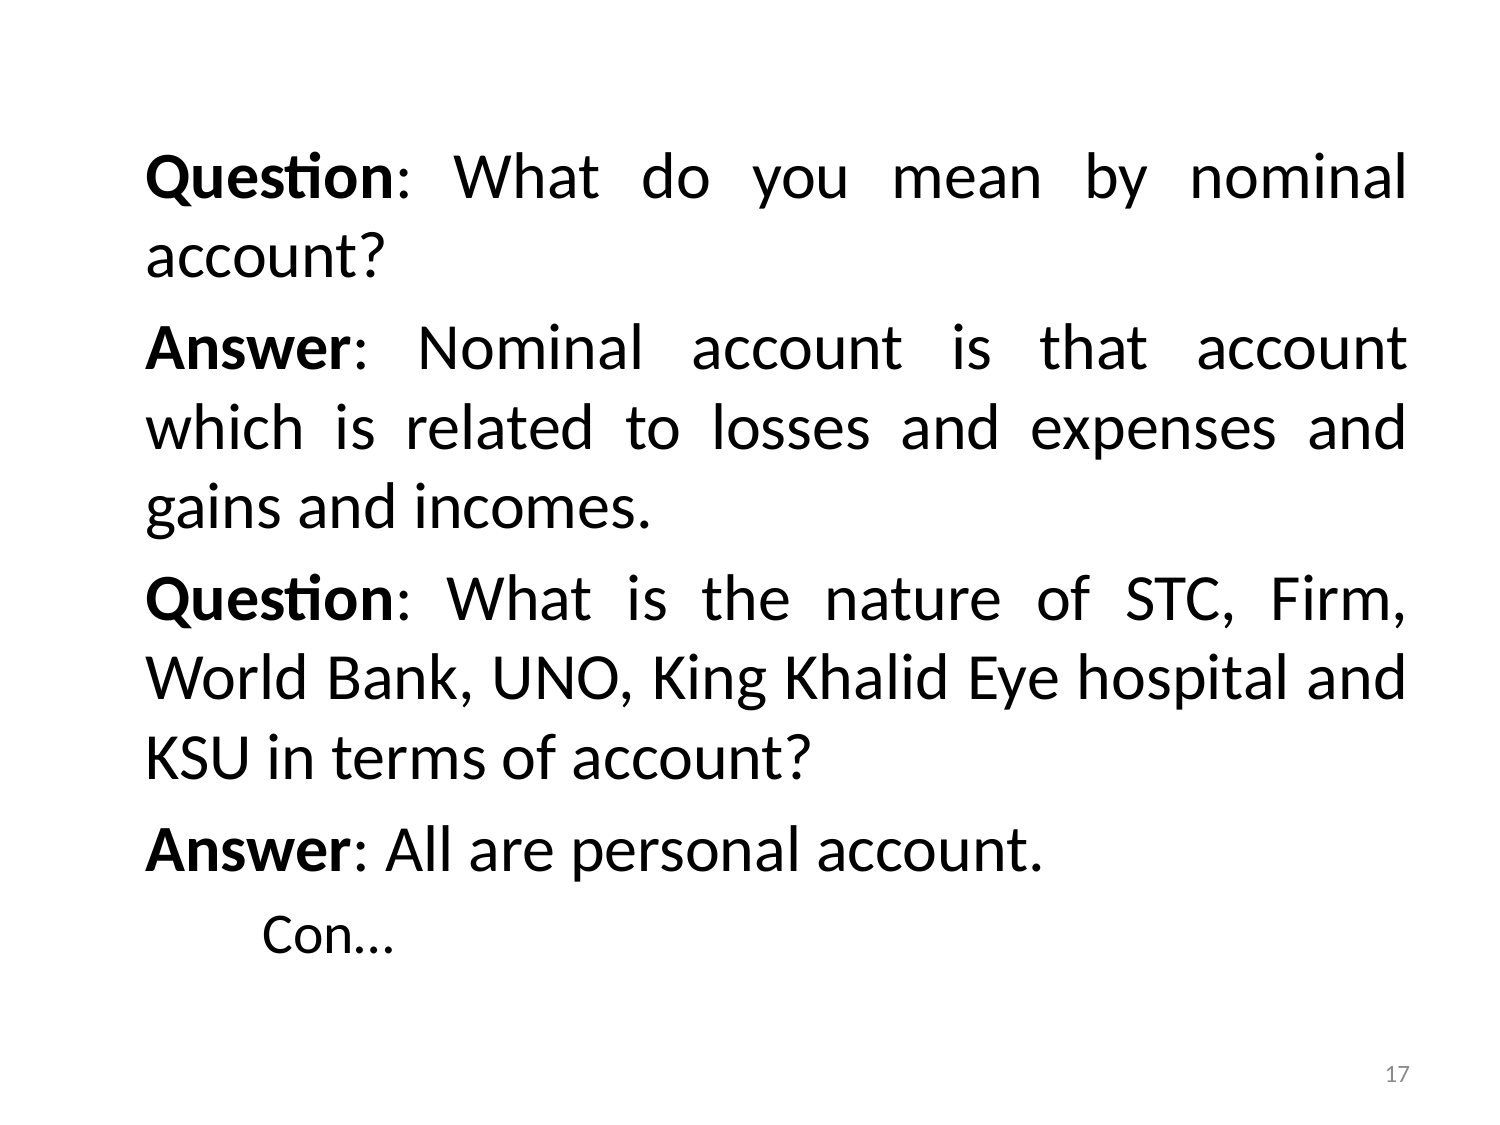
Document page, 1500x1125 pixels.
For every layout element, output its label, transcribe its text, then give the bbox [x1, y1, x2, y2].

slide_number 17 [1074, 1042, 1425, 1103]
list Question: What do you mean by nominal account? Answer: Nominal account is that account which is related to losses and expenses and gains and incomes. Question: What is the nature of STC, Firm, World Bank, UNO, King Khalid Eye hospital and KSU in terms of account? Answer: All are personal account. Con… [75, 125, 1425, 1005]
